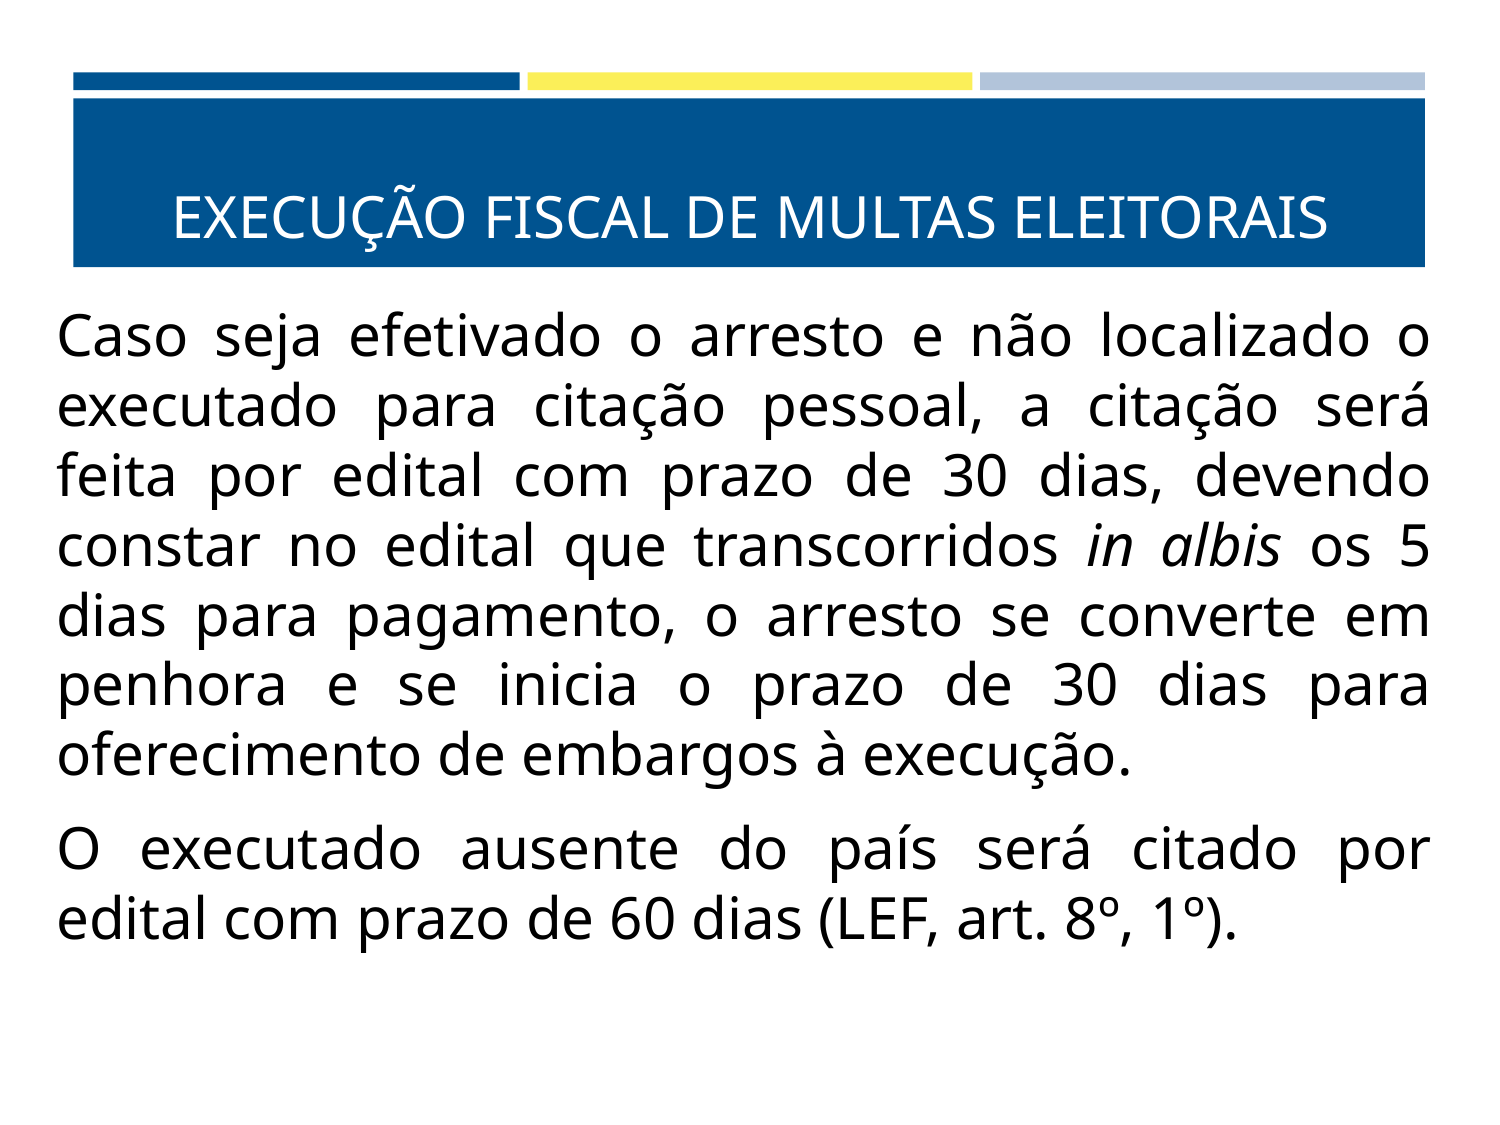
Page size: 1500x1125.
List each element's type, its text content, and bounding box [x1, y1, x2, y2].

list Caso seja efetivado o arresto e não localizado o executado para citação pessoal, a citação será feita por edital com prazo de 30 dias, devendo constar no edital que transcorridos in albis os 5 dias para pagamento, o arresto se converte em penhora e se inicia o prazo de 30 dias para oferecimento de embargos à execução. O executado ausente do país será citado por edital com prazo de 60 dias (LEF, art. 8º, 1º). [41, 290, 1447, 1094]
title EXECUÇÃO FISCAL DE MULTAS ELEITORAIS [95, 112, 1406, 259]
